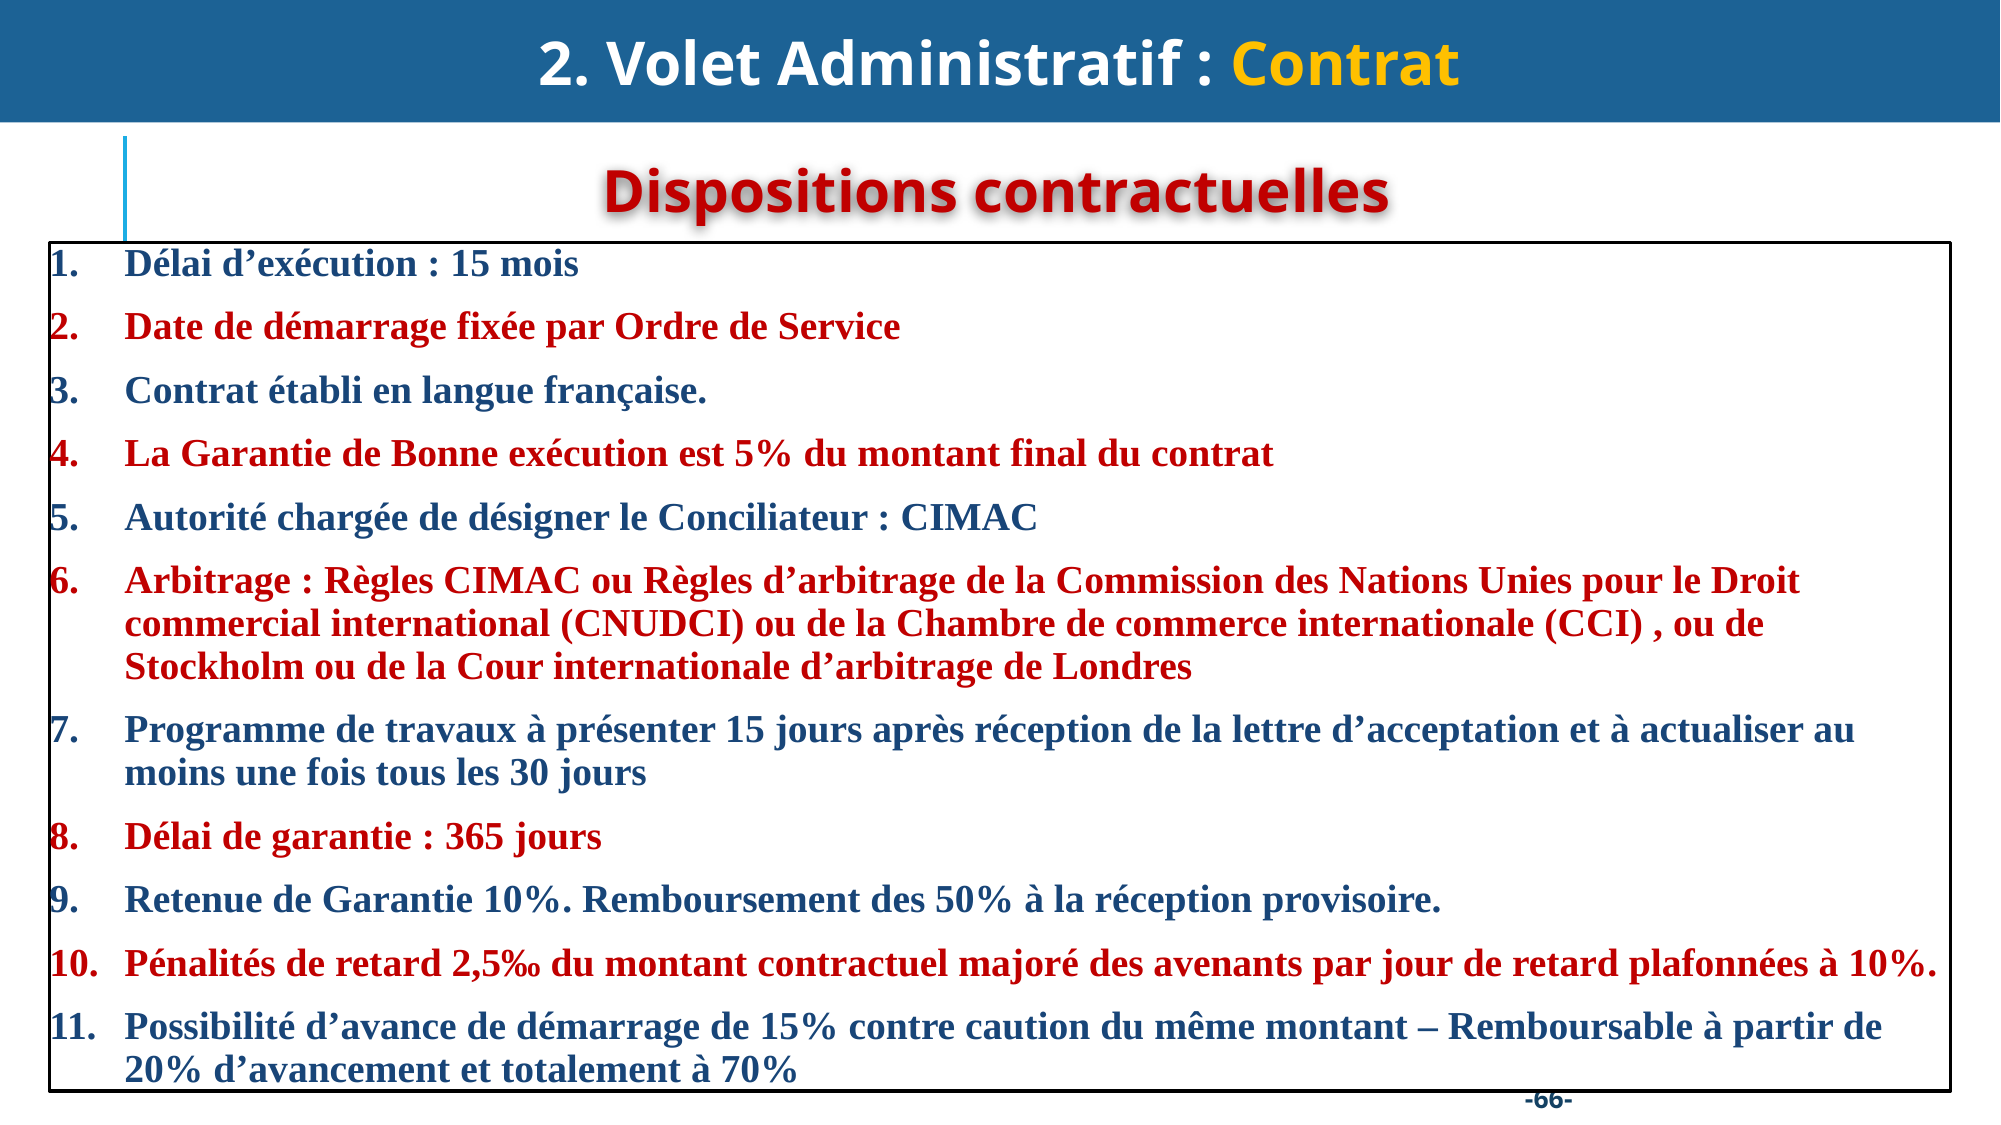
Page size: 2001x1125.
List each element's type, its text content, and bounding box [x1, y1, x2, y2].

text_box Délai d’exécution : 15 mois Date de démarrage fixée par Ordre de Service Contrat établi en langue française. La Garantie de Bonne exécution est 5% du montant final du contrat Autorité chargée de désigner le Conciliateur : CIMAC Arbitrage : Règles CIMAC ou Règles d’arbitrage de la Commission des Nations Unies pour le Droit commercial international (CNUDCI) ou de la Chambre de commerce internationale (CCI) , ou de Stockholm ou de la Cour internationale d’arbitrage de Londres Programme de travaux à présenter 15 jours après réception de la lettre d’acceptation et à actualiser au moins une fois tous les 30 jours Délai de garantie : 365 jours Retenue de Garantie 10%. Remboursement des 50% à la réception provisoire. Pénalités de retard 2,5‰ du montant contractuel majoré des avenants par jour de retard plafonnées à 10%. Possibilité d’avance de démarrage de 15% contre caution du même montant – Remboursable à partir de 20% d’avancement et totalement à 70% [48, 241, 1952, 1092]
text_box Dispositions contractuelles [323, 161, 1670, 218]
slide_number -66- [1510, 1083, 1971, 1116]
text_box 2. Volet Administratif : Contrat [0, 0, 2000, 124]
